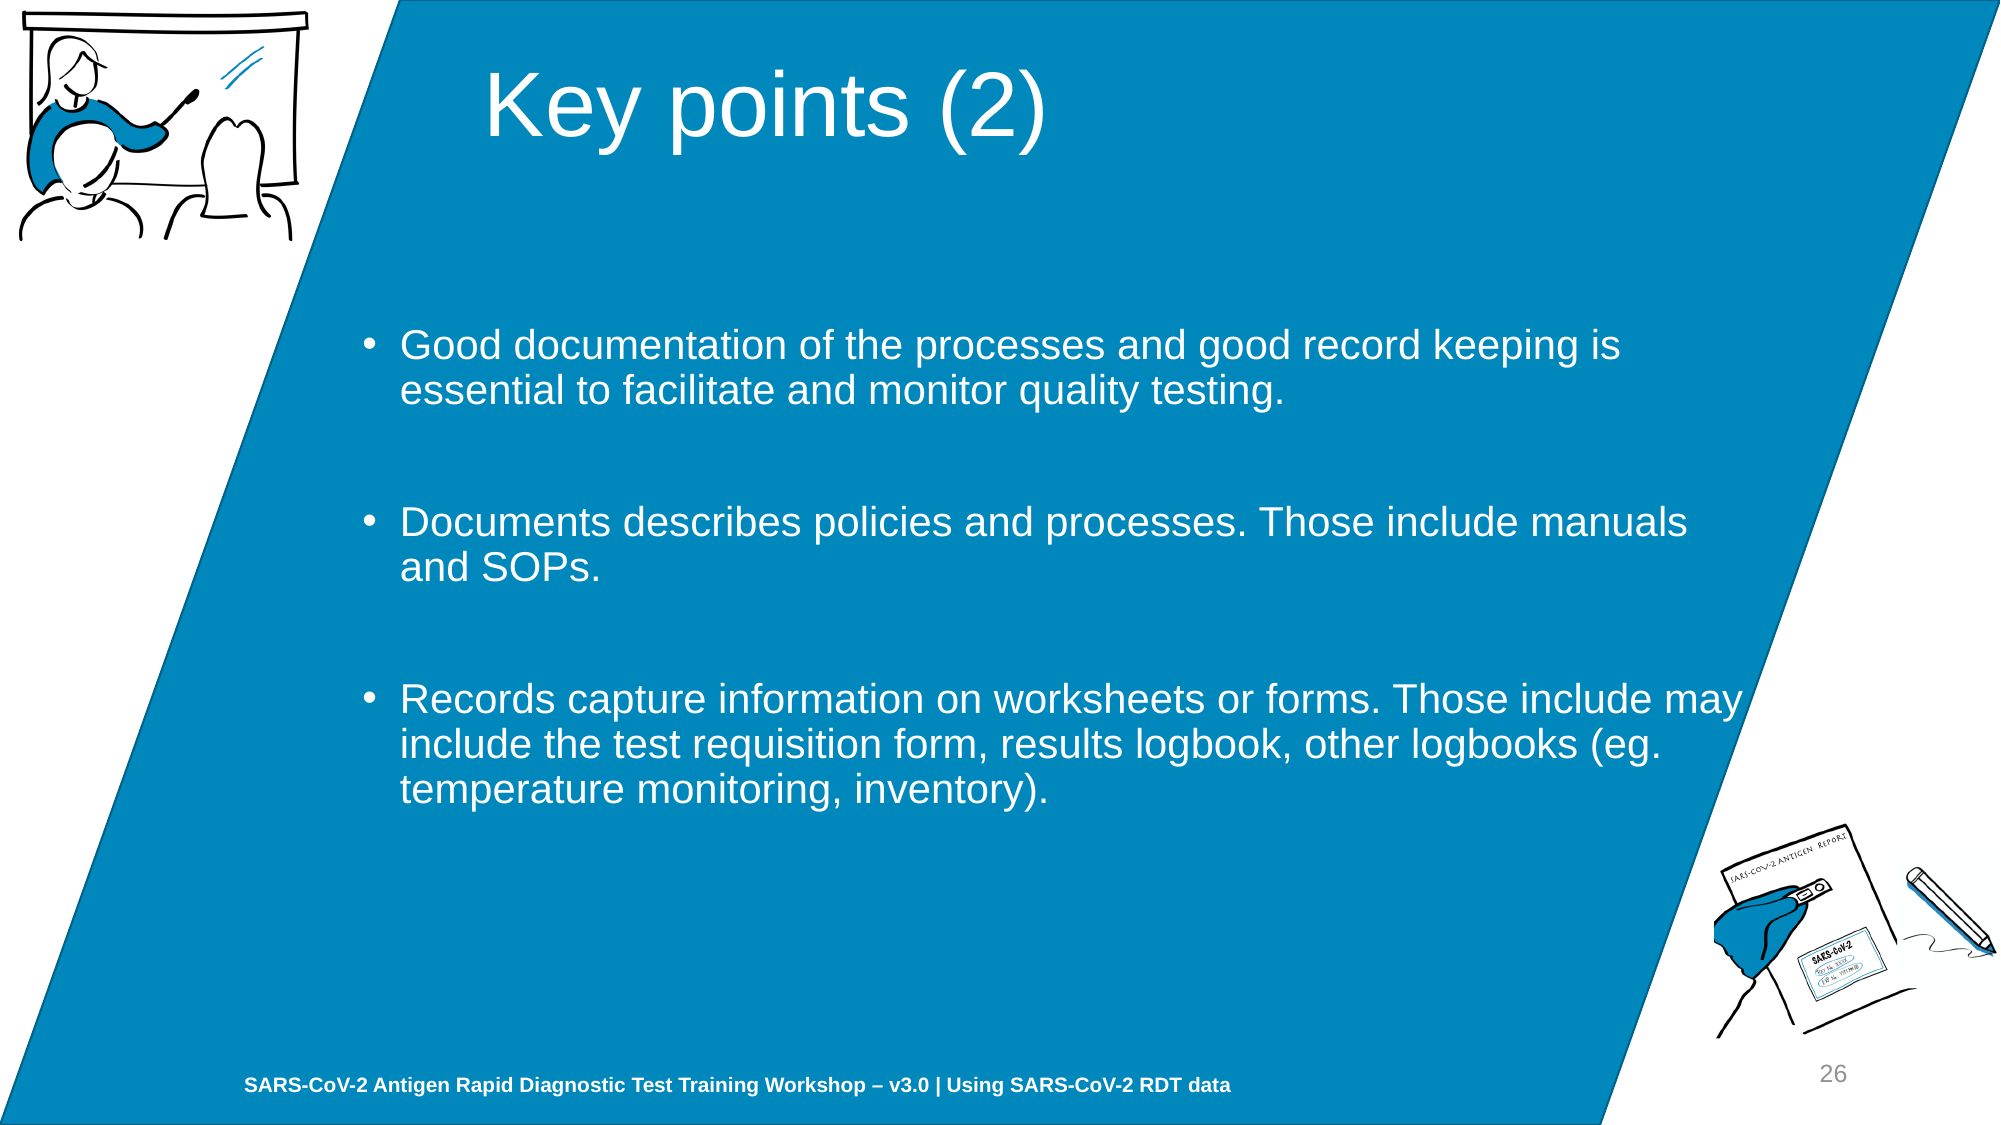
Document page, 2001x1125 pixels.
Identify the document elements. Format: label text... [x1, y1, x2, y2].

picture [0, 0, 326, 255]
picture [1714, 812, 2000, 1040]
text_box [0, 0, 2000, 1125]
footer SARS-CoV-2 Antigen Rapid Diagnostic Test Training Workshop – v3.0 | Using SARS-CoV-2 RDT data [137, 1042, 1338, 1125]
text_box Good documentation of the processes and good record keeping is essential to facilitate and monitor quality testing. Documents describes policies and processes. Those include manuals and SOPs. Records capture information on worksheets or forms. Those include may include the test requisition form, results logbook, other logbooks (eg. temperature monitoring, inventory). [347, 316, 1763, 1045]
text_box Key points (2) [468, 49, 1236, 205]
slide_number 26 [1609, 1045, 1863, 1103]
